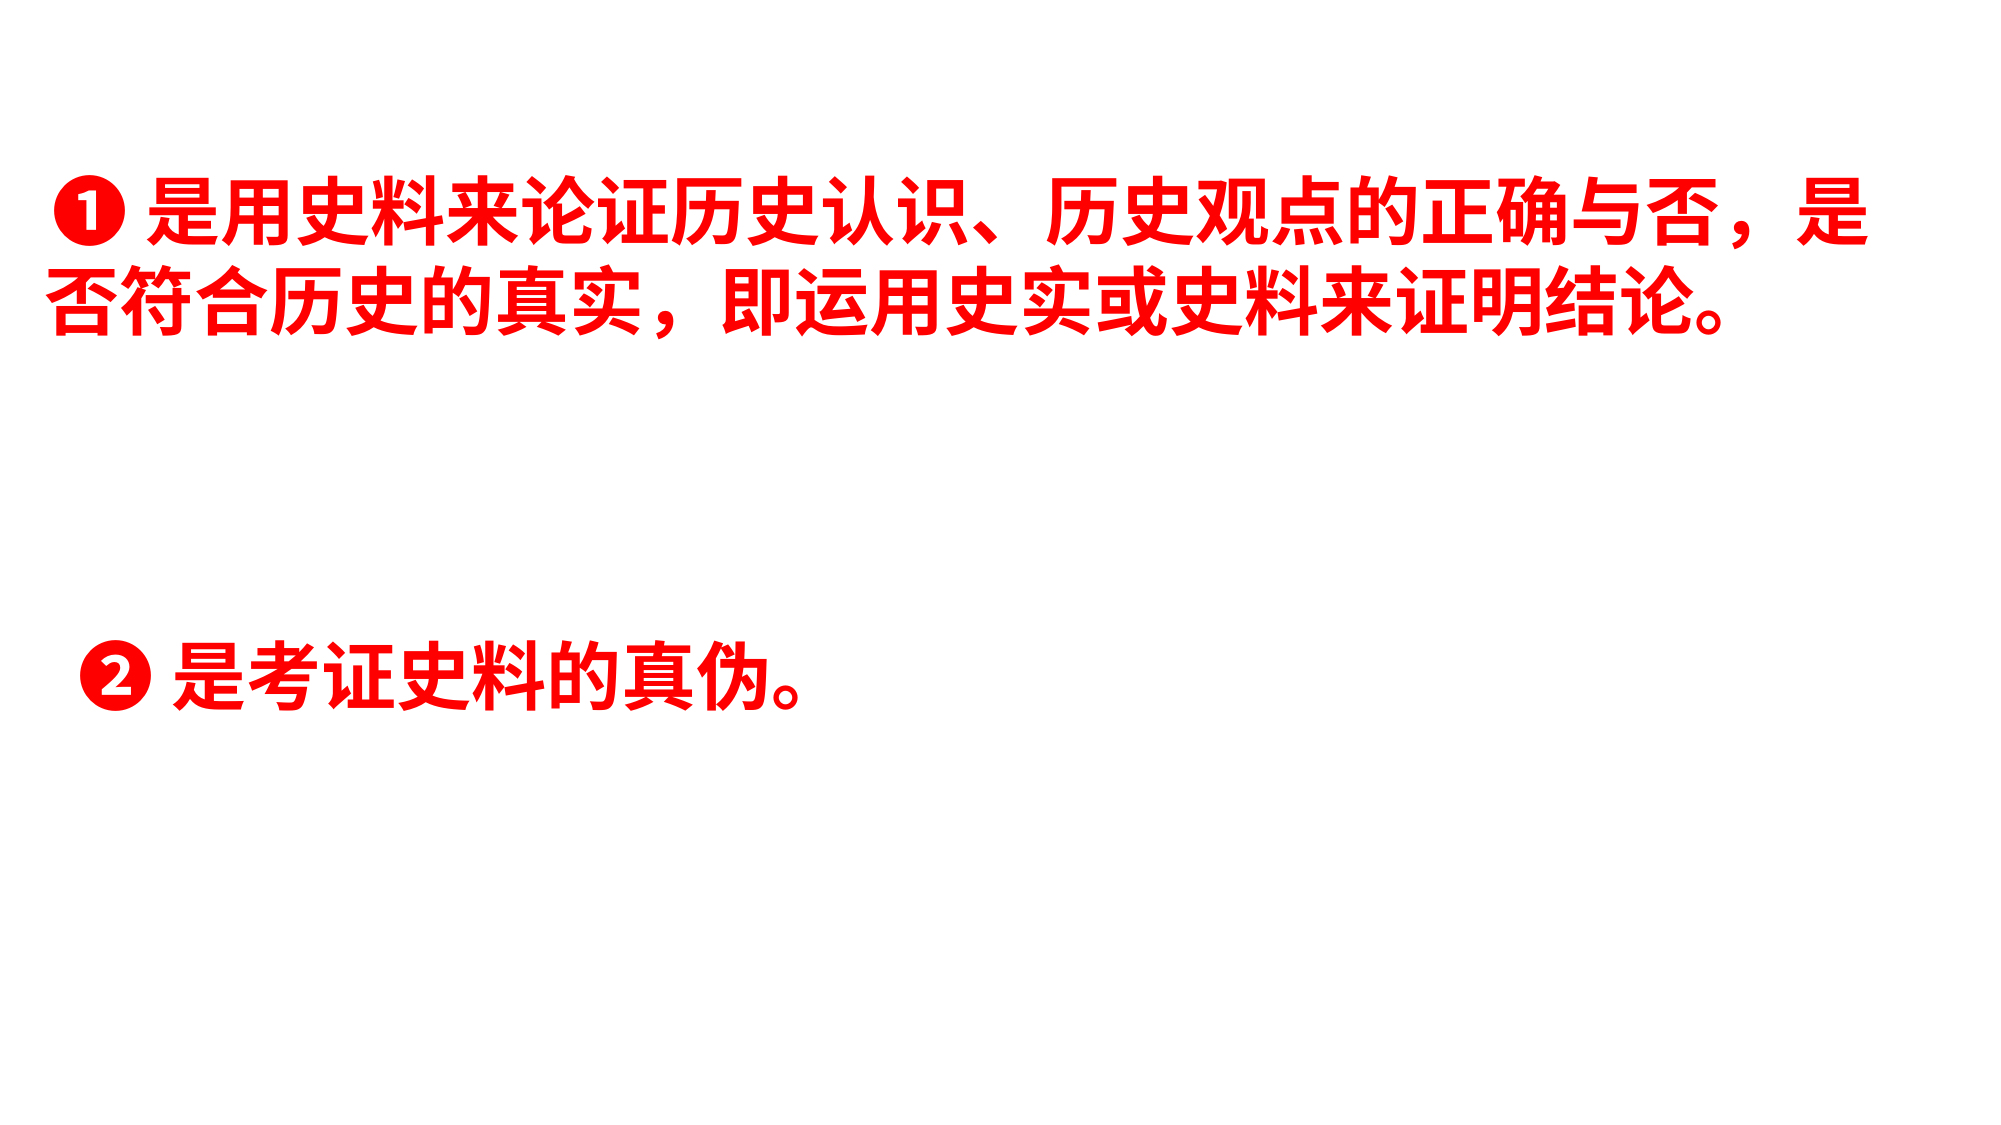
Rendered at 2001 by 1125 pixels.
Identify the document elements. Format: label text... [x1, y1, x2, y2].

text_box ❶是用史料来论证历史认识、历史观点的正确与否，是 否符合历史的真实，即运用史实或史料来证明结论。 [29, 157, 1886, 352]
text_box ❷是考证史料的真伪。 [64, 622, 862, 727]
